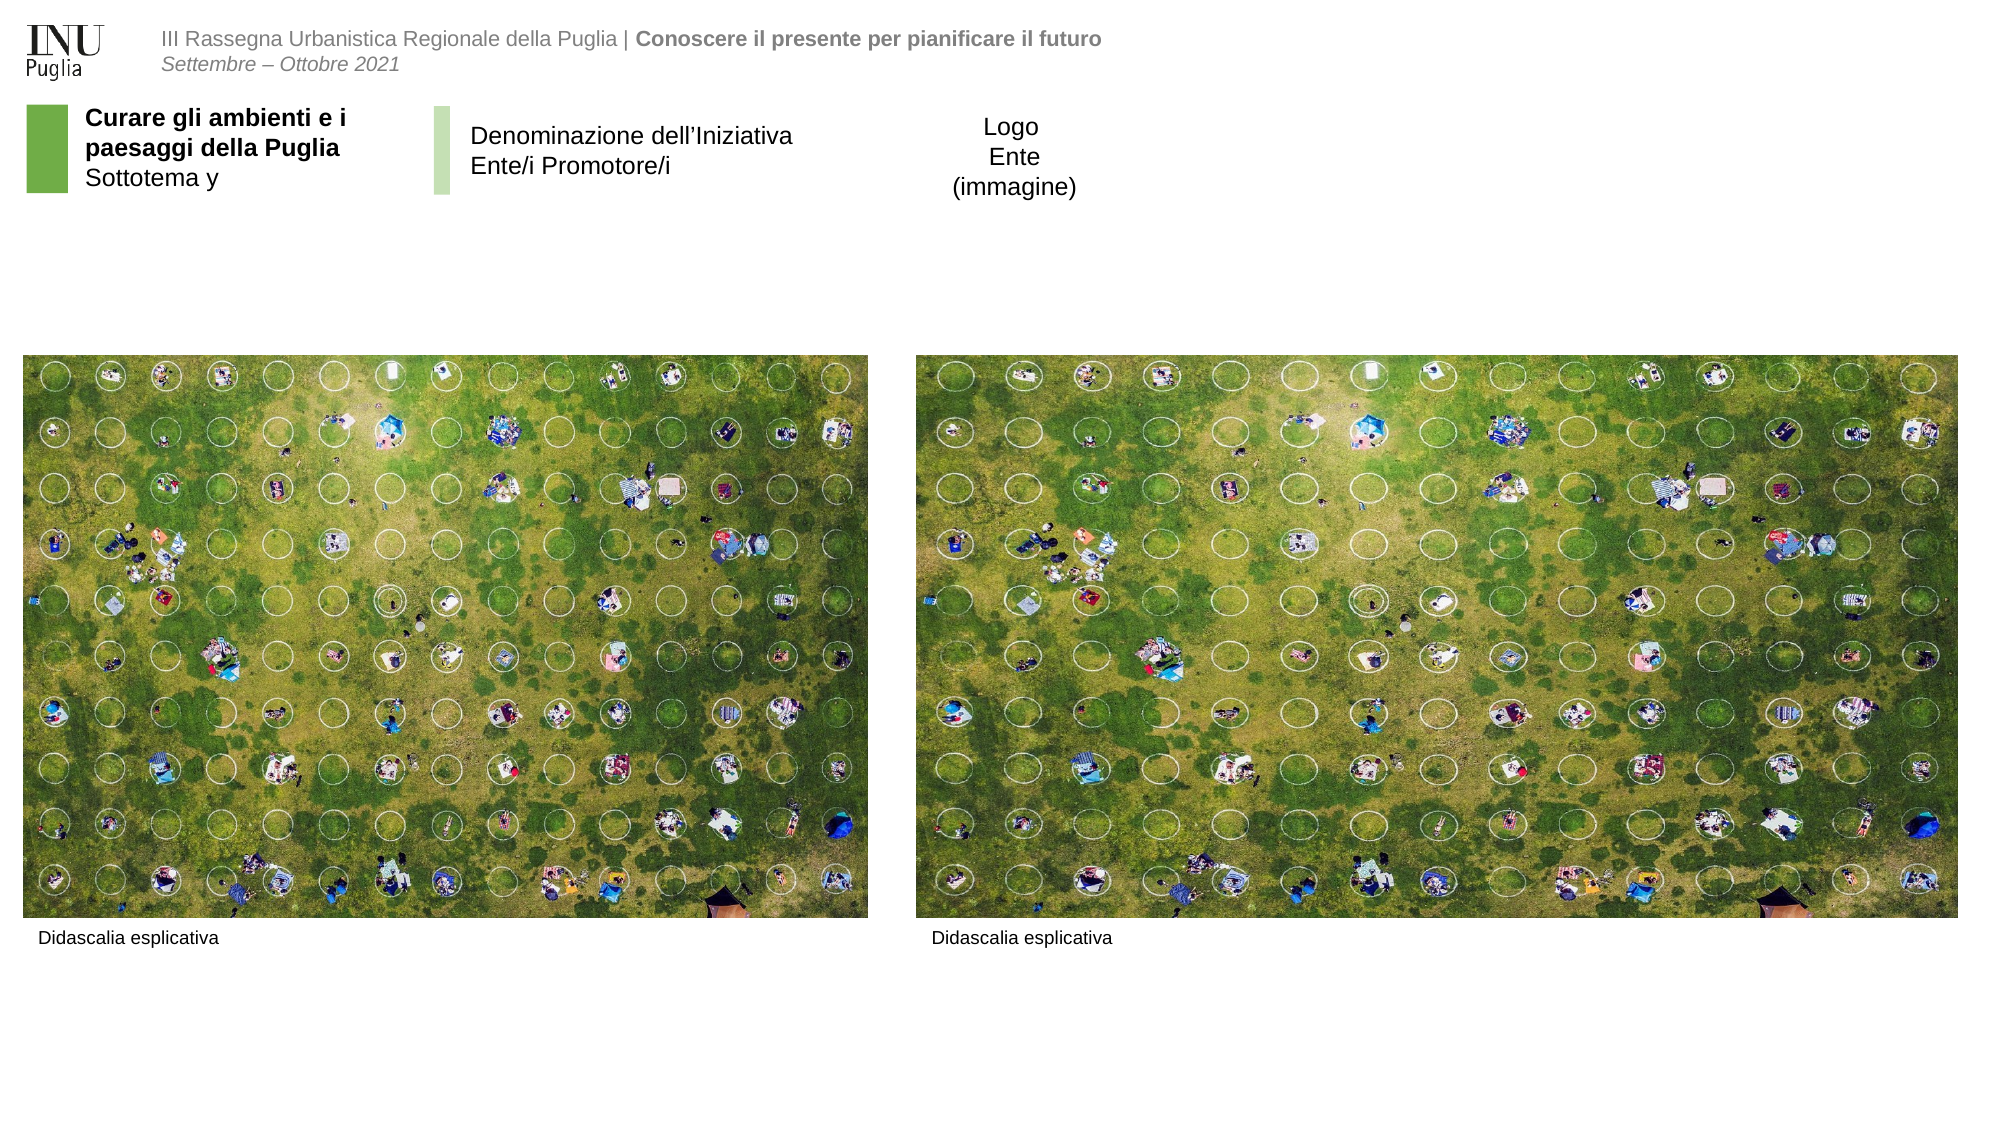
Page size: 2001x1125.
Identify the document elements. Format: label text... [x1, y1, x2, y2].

text_box Curare gli ambienti e i paesaggi della Puglia Sottotema y [70, 94, 429, 199]
text_box [26, 104, 69, 194]
text_box Denominazione dell’Iniziativa Ente/i Promotore/i [455, 112, 886, 188]
picture [23, 355, 868, 918]
text_box [433, 105, 451, 196]
text_box III Rassegna Urbanistica Regionale della Puglia | Conoscere il presente per pianificare il futuro Settembre – Ottobre 2021 [202, 16, 1278, 83]
text_box Didascalia esplicativa [916, 918, 1420, 956]
text_box Logo Ente (immagine) [886, 103, 1144, 208]
picture [23, 4, 202, 95]
picture [916, 355, 1958, 918]
text_box Didascalia esplicativa [23, 918, 432, 956]
